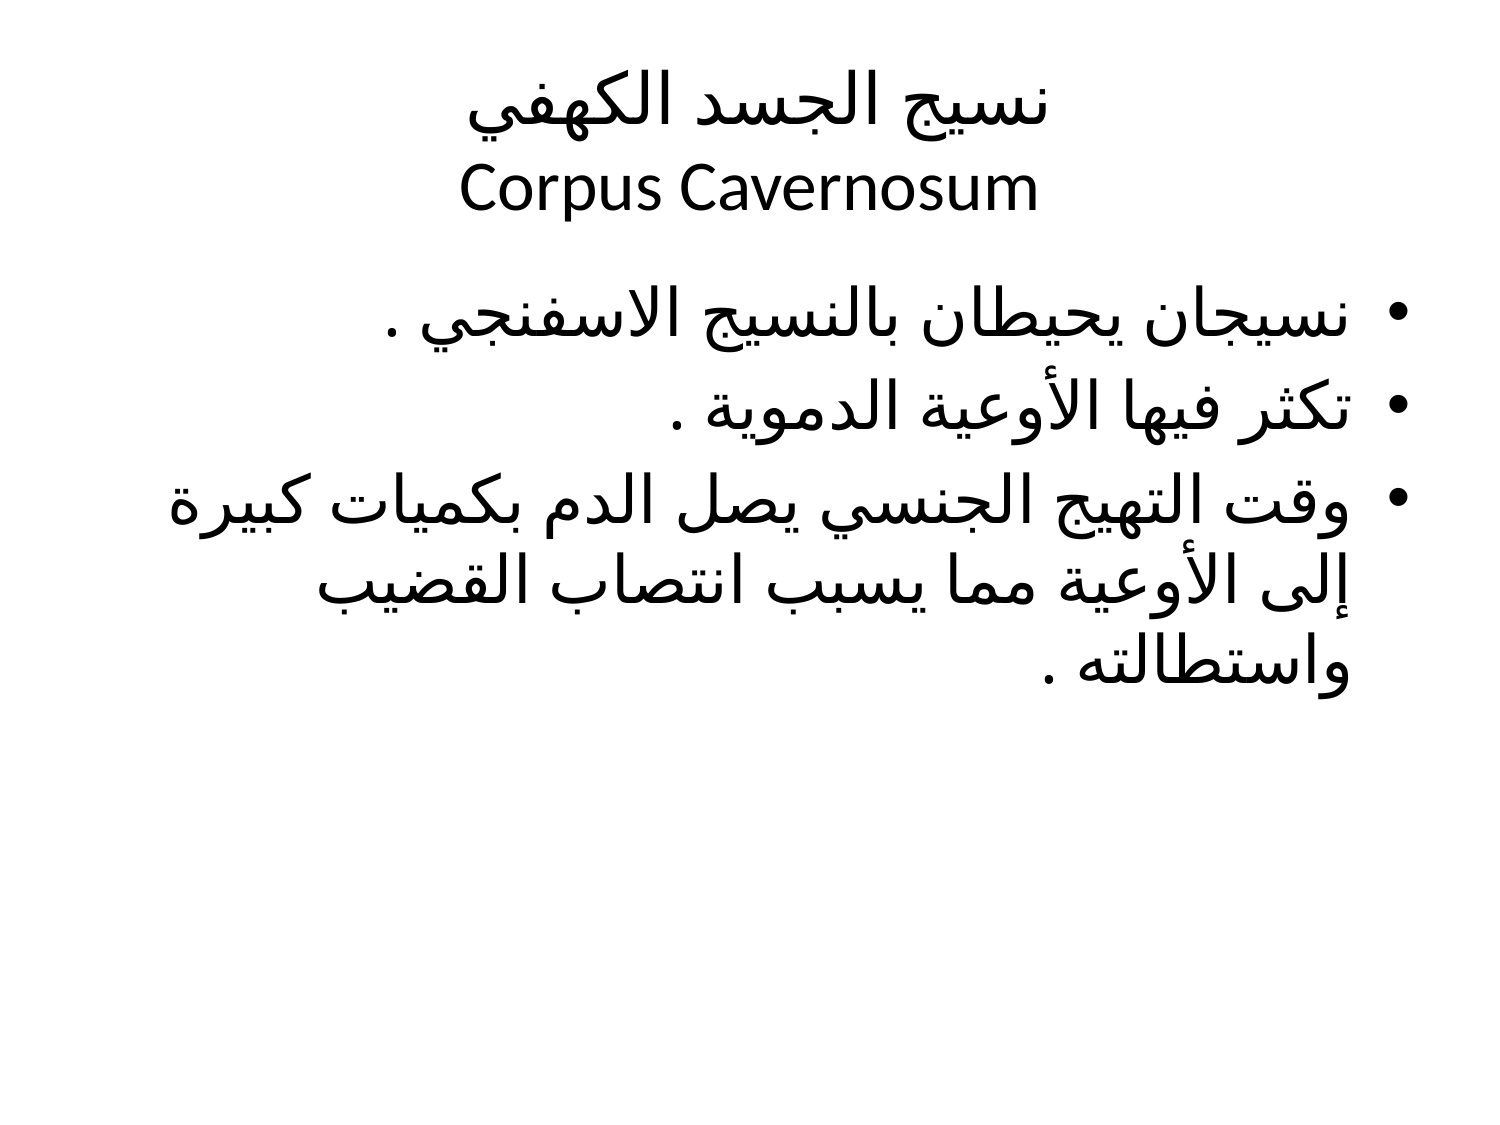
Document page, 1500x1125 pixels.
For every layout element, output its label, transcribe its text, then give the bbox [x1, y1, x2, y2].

title نسيج الجسد الكهفي Corpus Cavernosum [75, 45, 1425, 233]
list نسيجان يحيطان بالنسيج الاسفنجي . تكثر فيها الأوعية الدموية . وقت التهيج الجنسي يصل الدم بكميات كبيرة إلى الأوعية مما يسبب انتصاب القضيب واستطالته . [75, 262, 1425, 1005]
